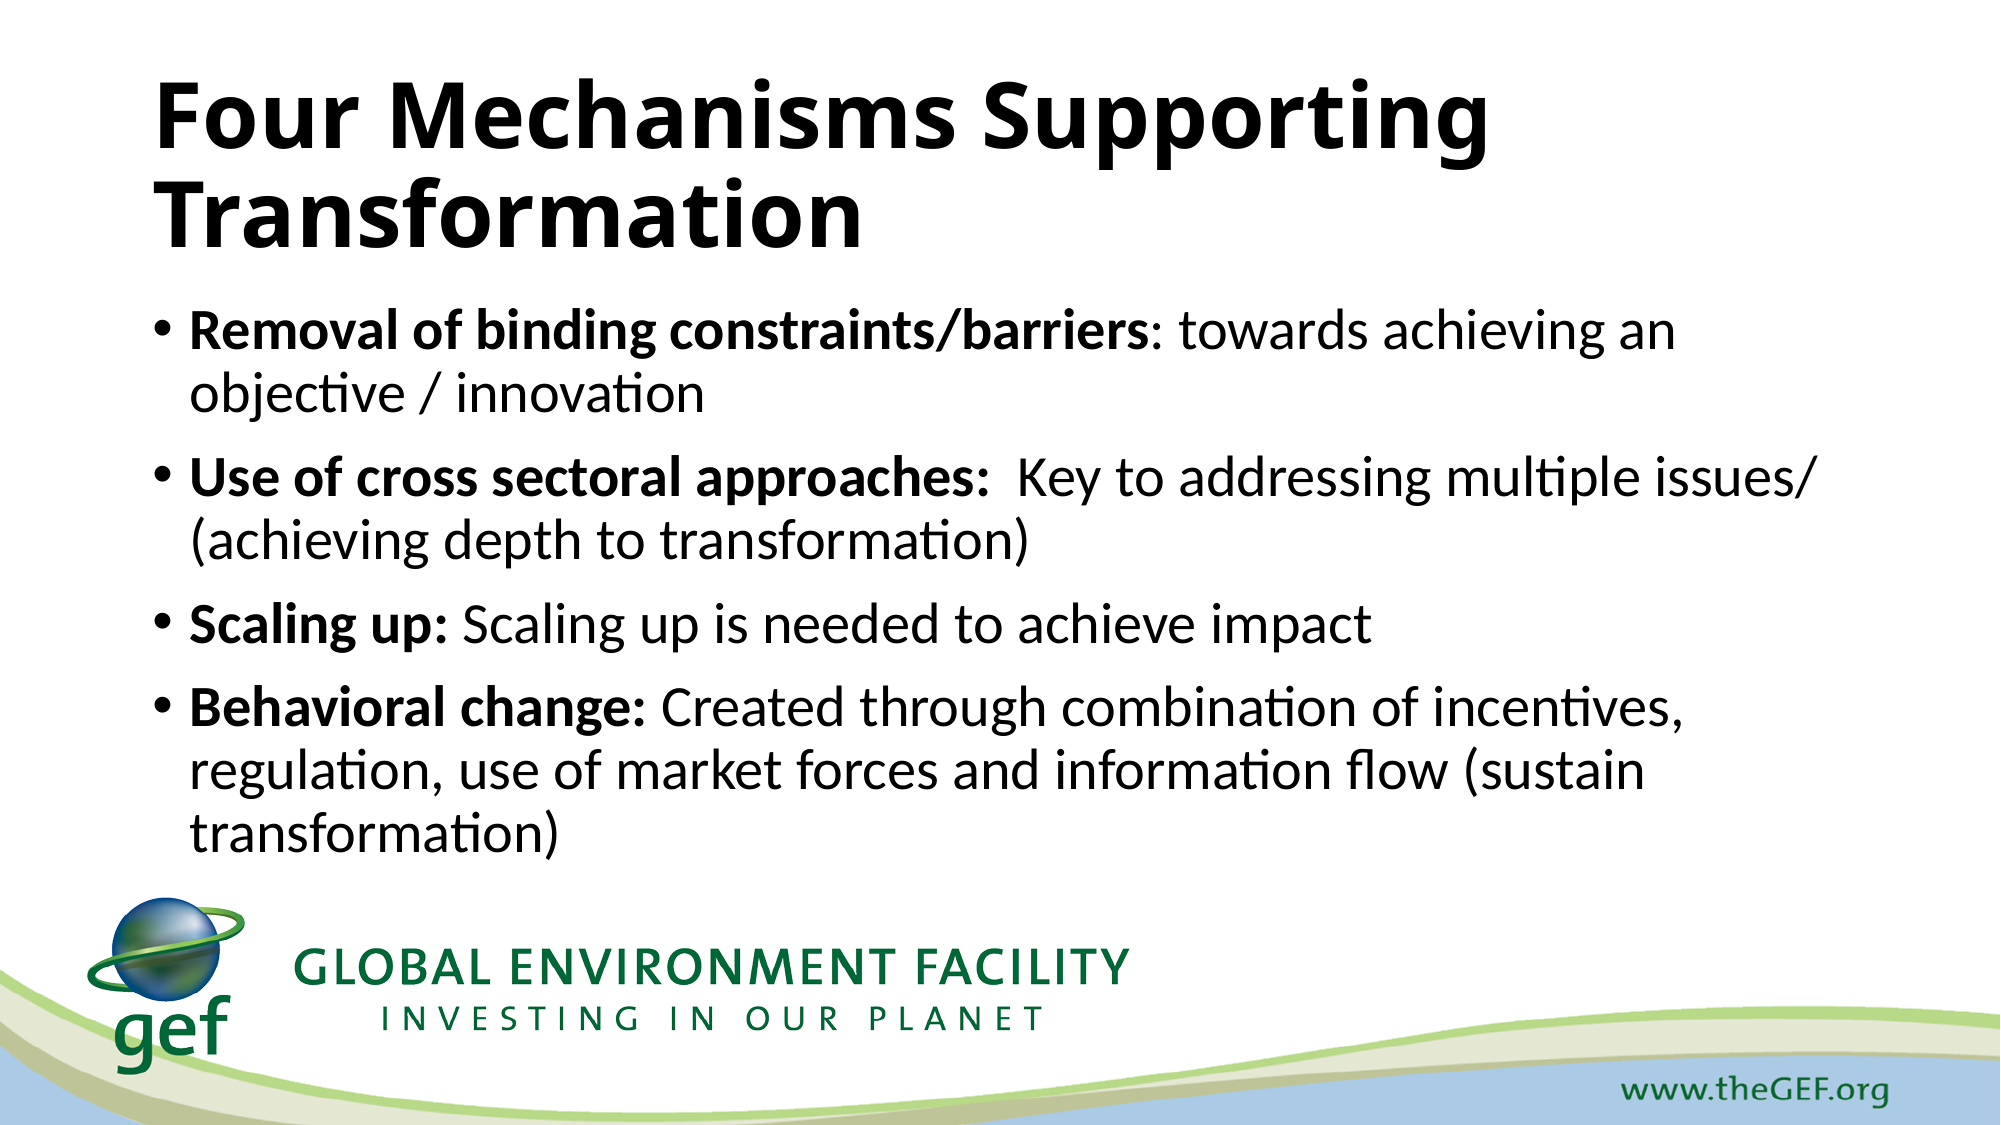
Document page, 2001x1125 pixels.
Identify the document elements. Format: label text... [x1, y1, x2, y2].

picture [0, 862, 2000, 1125]
list Removal of binding constraints/barriers: towards achieving an objective / innovation Use of cross sectoral approaches: Key to addressing multiple issues/ (achieving depth to transformation) Scaling up: Scaling up is needed to achieve impact Behavioral change: Created through combination of incentives, regulation, use of market forces and information flow (sustain transformation) [137, 291, 1863, 862]
title Four Mechanisms Supporting Transformation [137, 59, 1863, 278]
